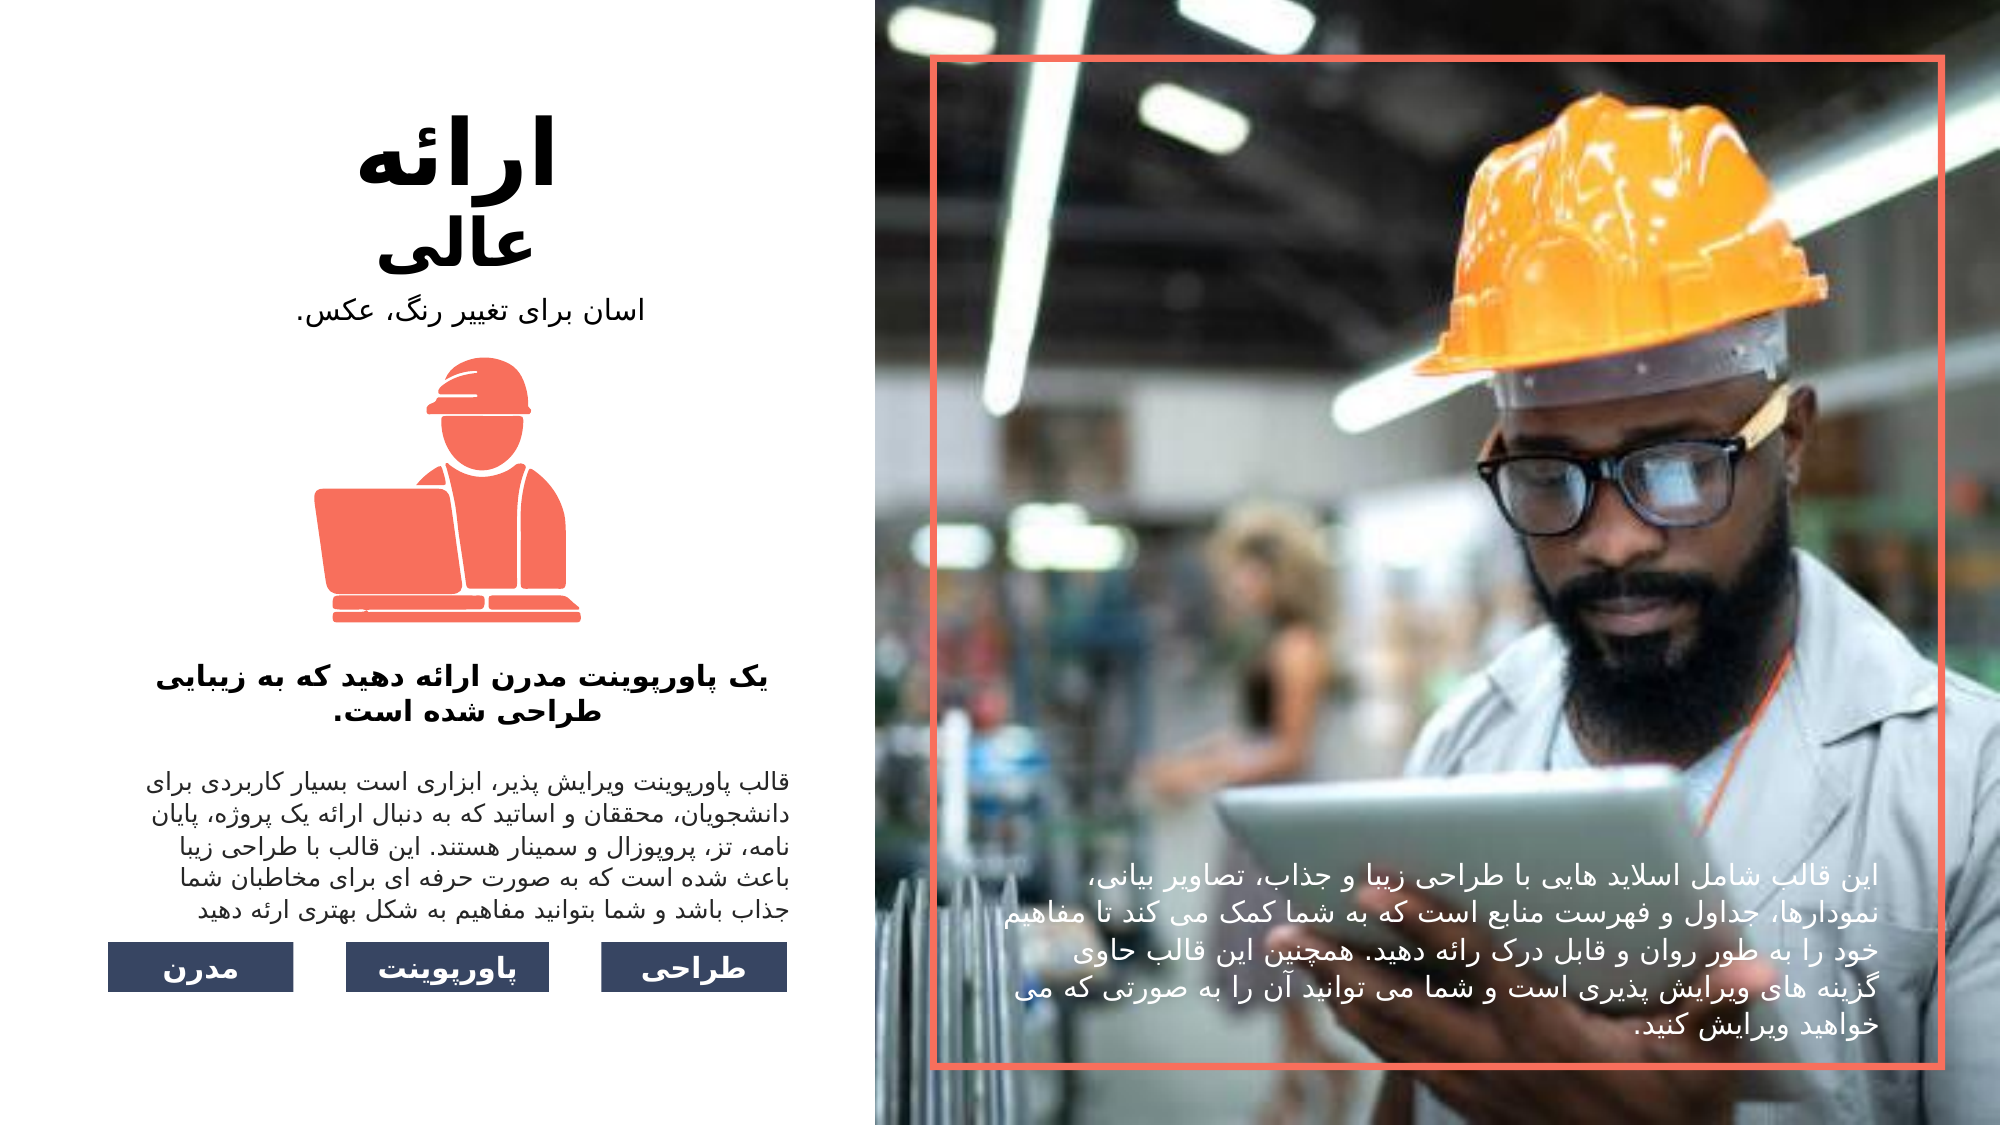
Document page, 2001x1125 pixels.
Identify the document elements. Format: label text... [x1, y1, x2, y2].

text_box پاورپوینت [346, 942, 549, 992]
text_box مدرن [108, 942, 294, 992]
text_box یک پاورپوینت مدرن ارائه دهید که به زیبایی طراحی شده است. [105, 650, 821, 735]
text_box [314, 355, 581, 623]
text_box اسان برای تغییر رنگ، عکس. [108, 284, 806, 334]
text_box قالب پاورپوینت ویرایش پذیر، ابزاری است بسیار کاربردی برای دانشجویان، محققان و اساتید که به دنبال ارائه یک پروژه، پایان نامه، تز، پروپوزال و سمینار هستند. این قالب با طراحی زیبا باعث شده است که به صورت حرفه ای برای مخاطبان شما جذاب باشد و شما بتوانید مفاهیم به شکل بهتری ارئه دهید [105, 756, 806, 932]
picture [874, 0, 2000, 1125]
text_box طراحی [601, 942, 787, 992]
text_box ارائه [108, 86, 806, 192]
text_box عالی [108, 192, 806, 284]
